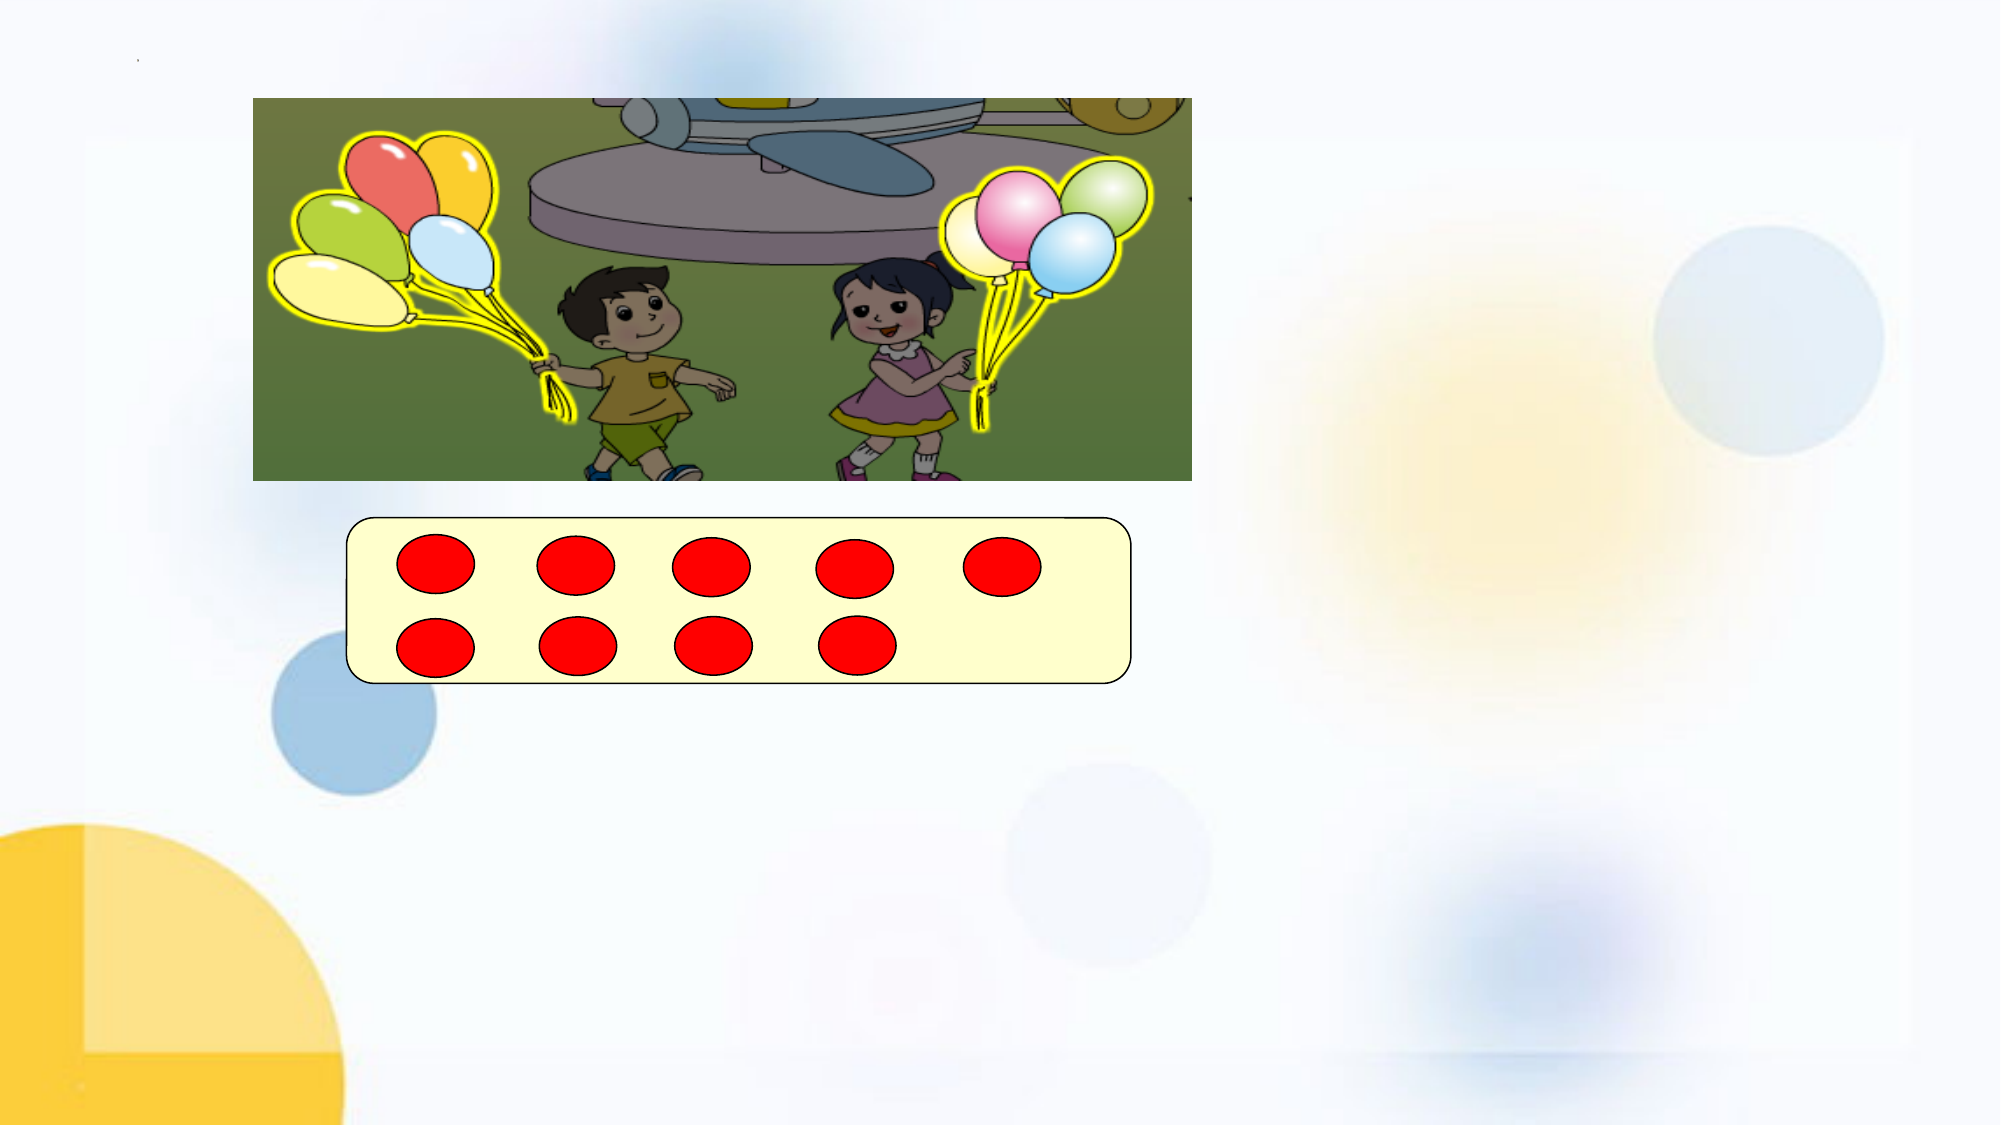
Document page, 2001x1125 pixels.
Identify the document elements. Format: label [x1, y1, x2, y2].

text_box [672, 537, 751, 597]
picture [0, 0, 2001, 1125]
text_box [537, 536, 615, 596]
text_box [818, 616, 897, 676]
text_box [963, 537, 1041, 597]
text_box [396, 618, 475, 678]
text_box [674, 616, 753, 676]
text_box [397, 534, 475, 594]
text_box [539, 616, 617, 676]
text_box [346, 517, 1131, 684]
text_box [816, 539, 894, 599]
